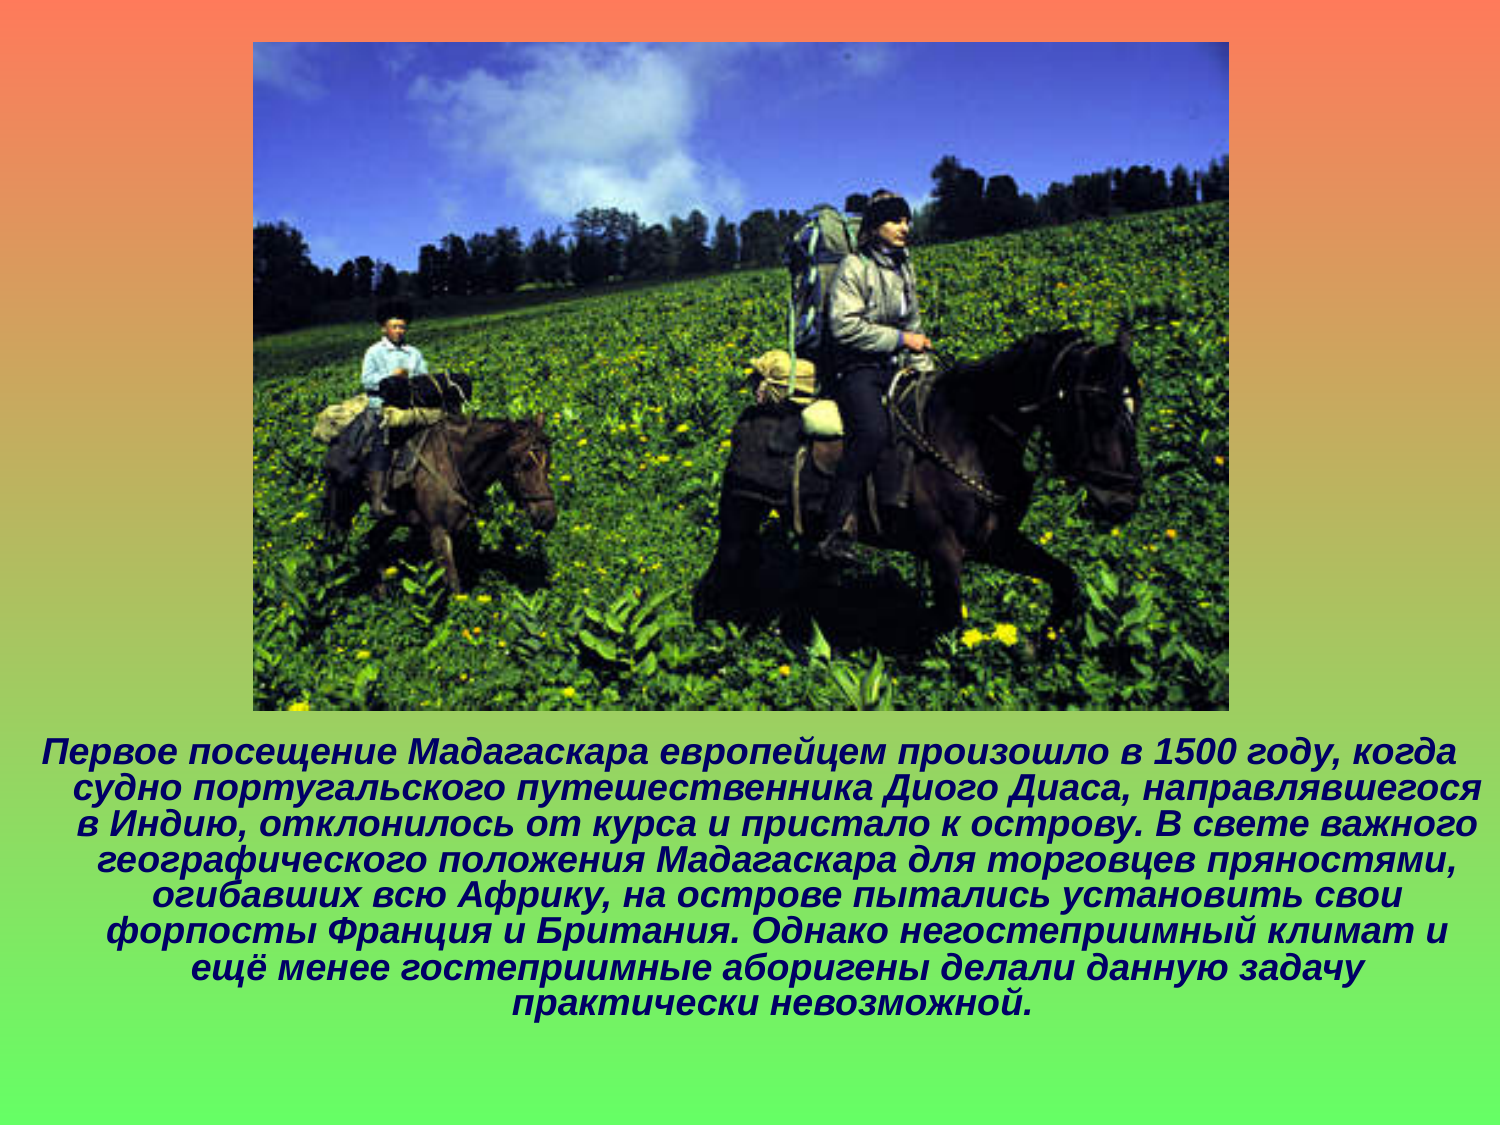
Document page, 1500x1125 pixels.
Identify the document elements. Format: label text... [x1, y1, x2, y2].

list Первое посещение Мадагаскара европейцем произошло в 1500 году, когда судно португальского путешественника Диого Диаса, направлявшегося в Индию, отклонилось от курса и пристало к острову. В свете важного географического положения Мадагаскара для торговцев пряностями, огибавших всю Африку, на острове пытались установить свои форпосты Франция и Британия. Однако негостеприимный климат и ещё менее гостеприимные аборигены делали данную задачу практически невозможной. [0, 727, 1500, 1065]
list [253, 42, 1229, 711]
